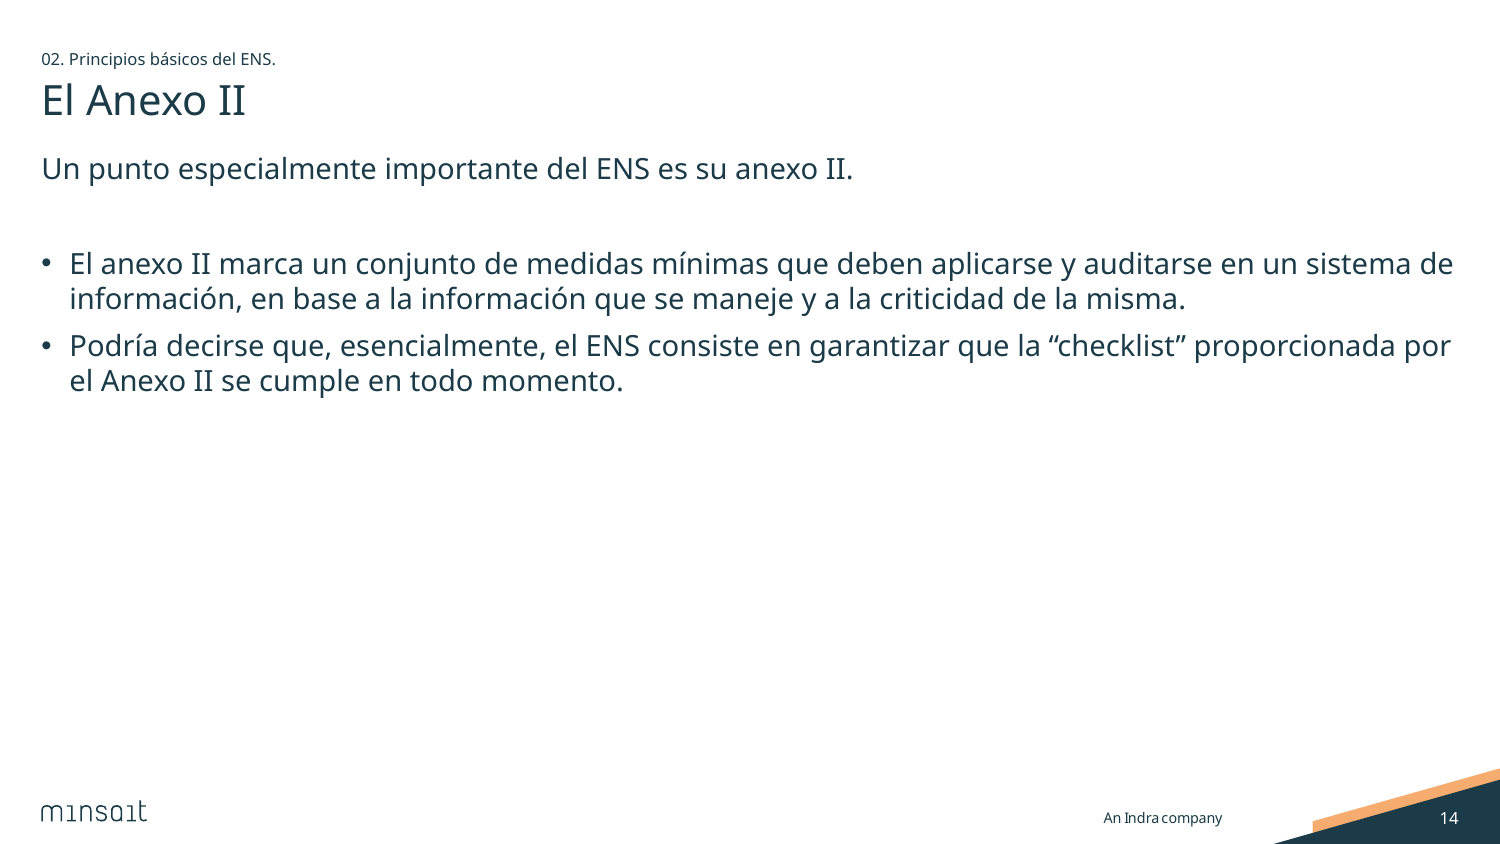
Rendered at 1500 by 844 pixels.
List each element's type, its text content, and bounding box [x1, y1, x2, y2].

text_box Un punto especialmente importante del ENS es su anexo II. El anexo II marca un conjunto de medidas mínimas que deben aplicarse y auditarse en un sistema de información, en base a la información que se maneje y a la criticidad de la misma. Podría decirse que, esencialmente, el ENS consiste en garantizar que la “checklist” proporcionada por el Anexo II se cumple en todo momento. [41, 150, 1459, 436]
list 02. Principios básicos del ENS. [41, 43, 1459, 75]
title El Anexo II [41, 79, 1459, 150]
